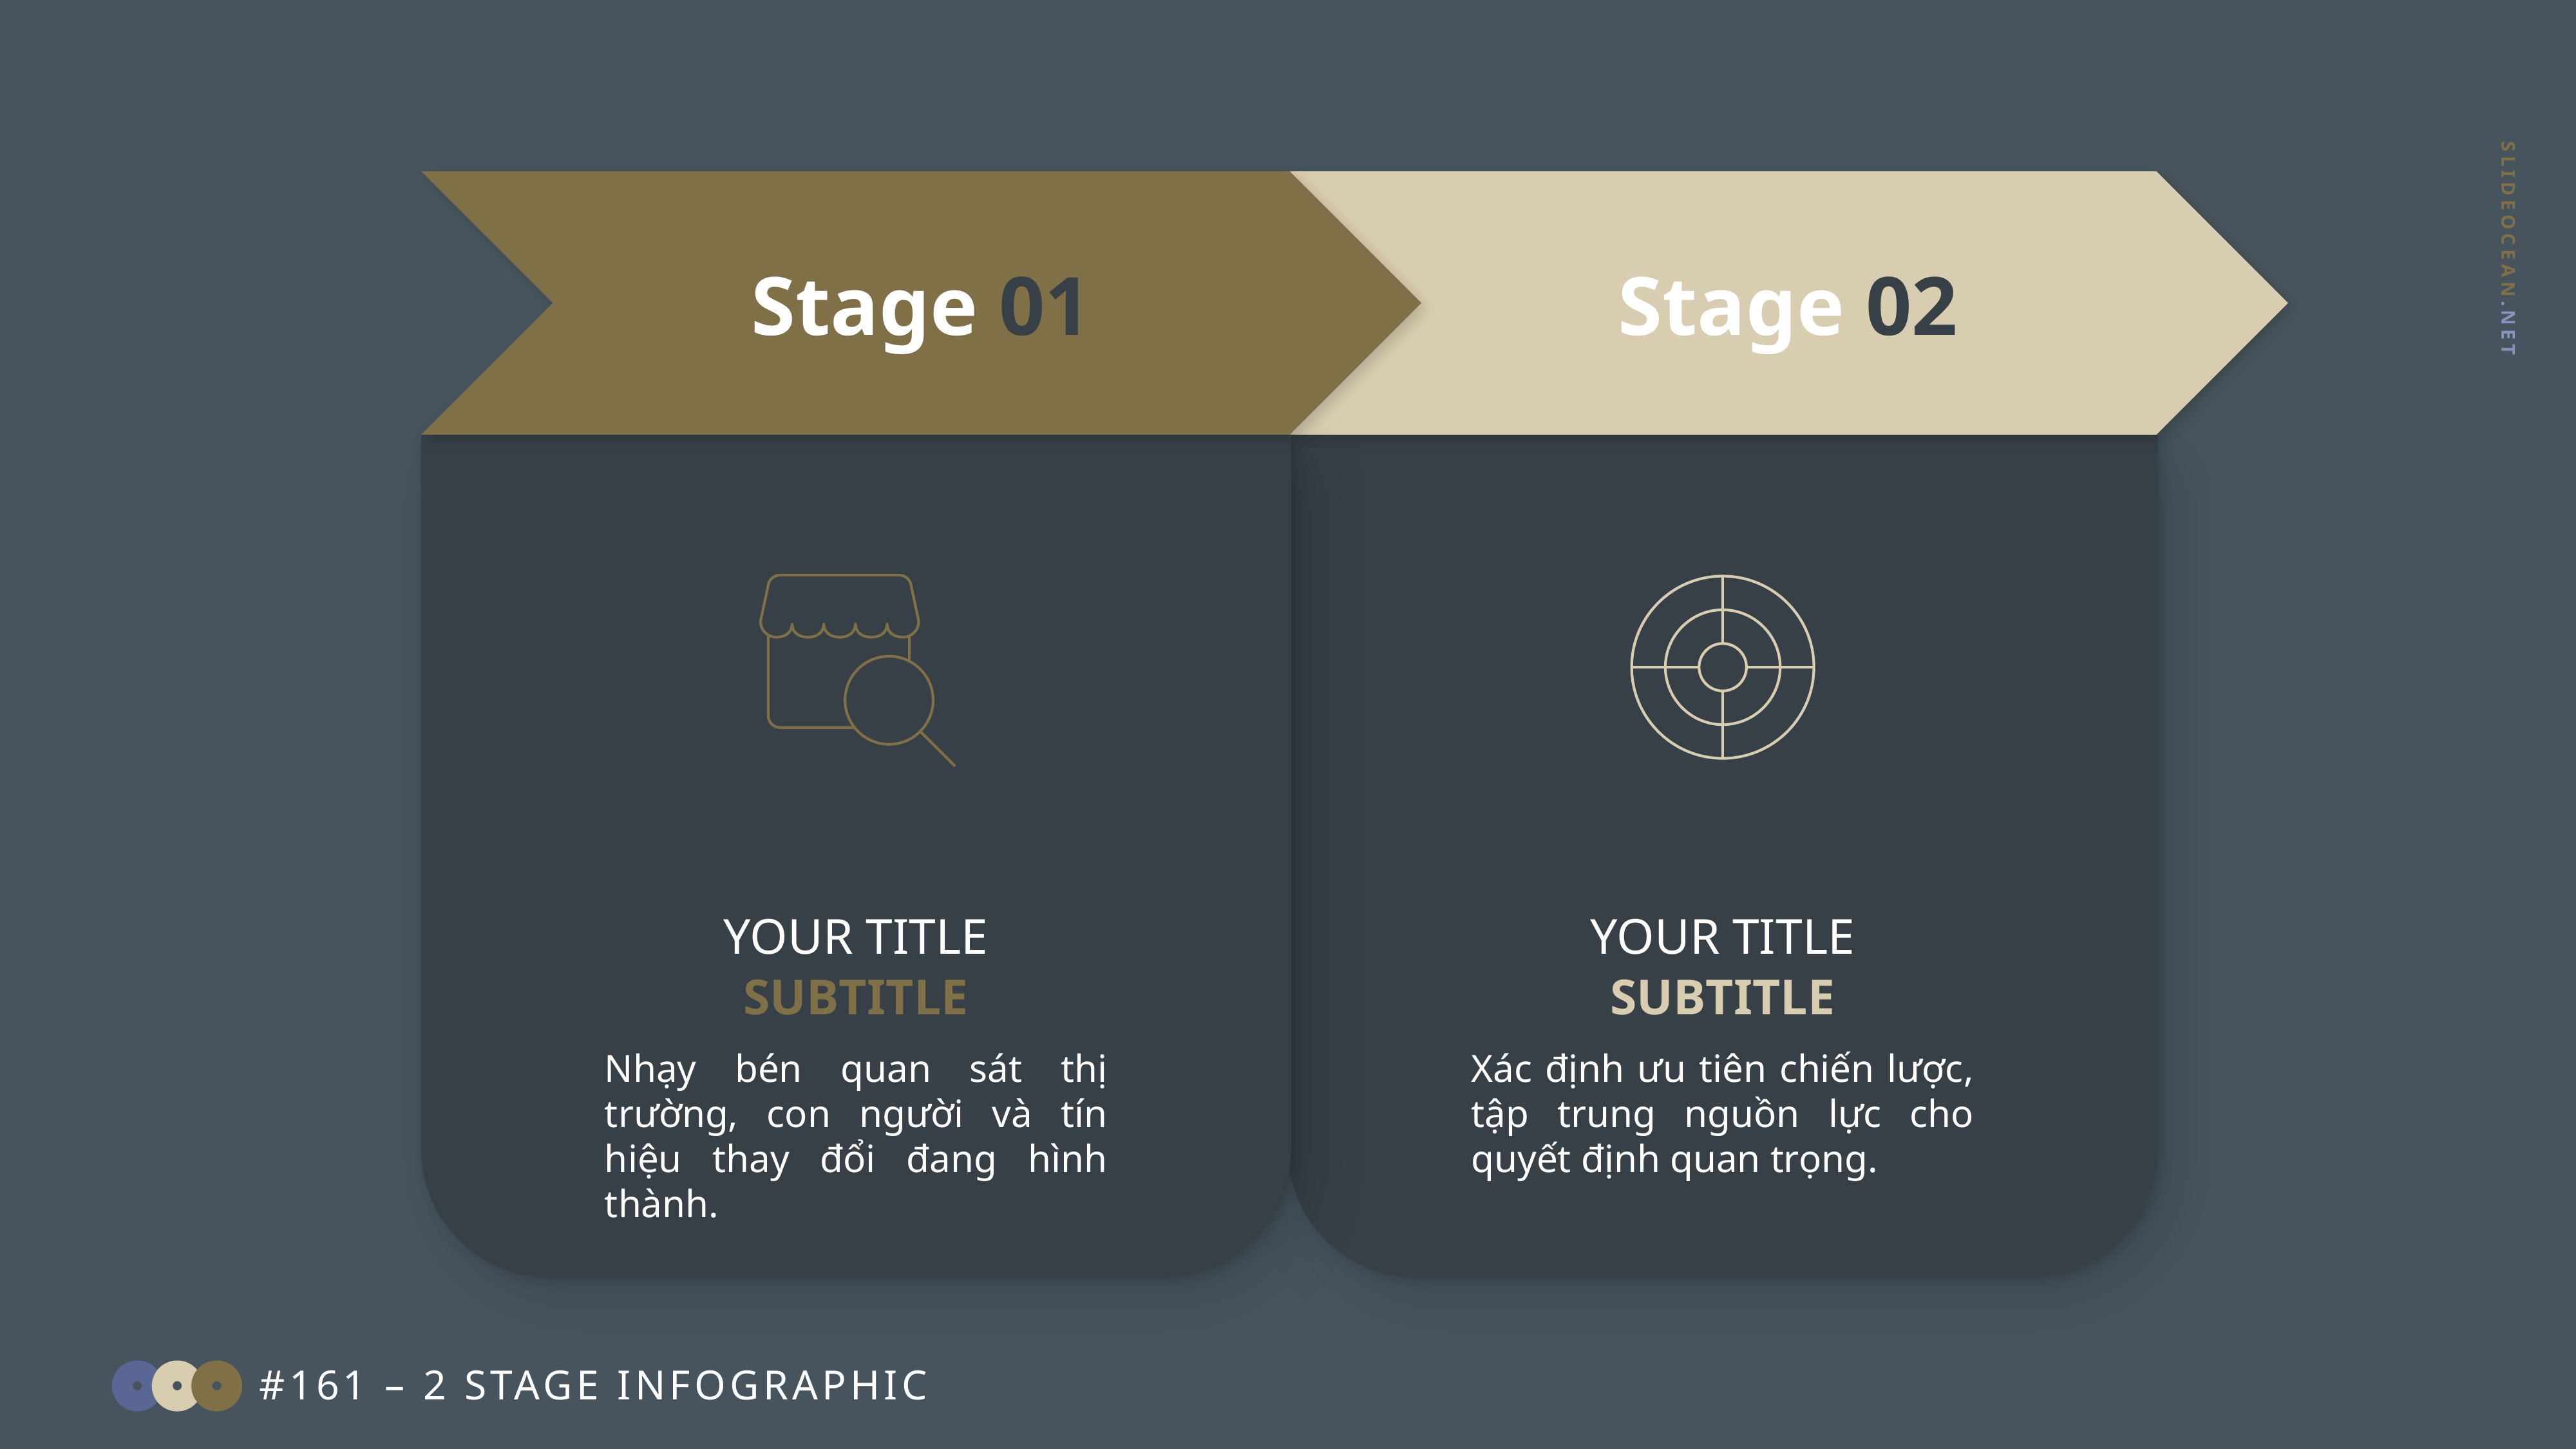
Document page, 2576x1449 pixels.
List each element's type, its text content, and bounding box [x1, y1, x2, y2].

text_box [421, 434, 1292, 1278]
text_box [531, 902, 1182, 1178]
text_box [1292, 434, 2159, 1278]
text_box Stage 01 [419, 170, 1423, 436]
text_box Stage 02 [1295, 170, 2290, 434]
text_box #161 – 2 STAGE INFOGRAPHIC [259, 1359, 1204, 1408]
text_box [1397, 902, 2049, 1187]
